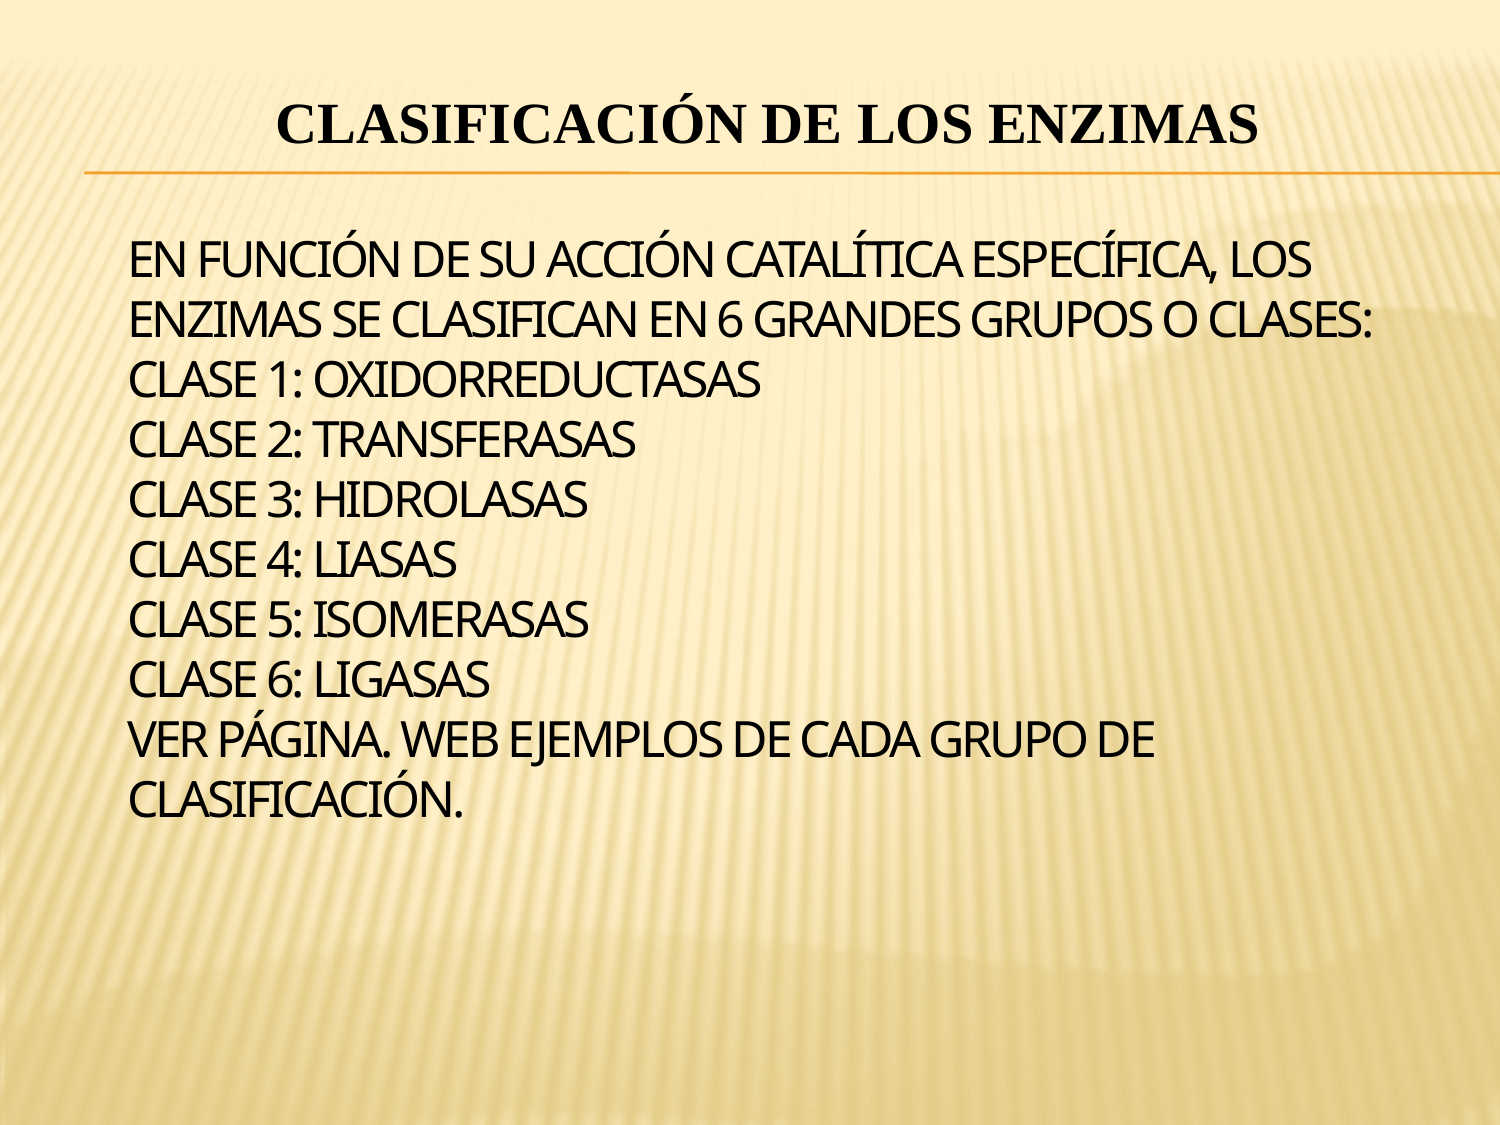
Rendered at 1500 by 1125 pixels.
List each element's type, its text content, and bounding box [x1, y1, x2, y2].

title En función de su acción catalítica específica, los enzimas se clasifican en 6 grandes grupos o clases: Clase 1: OXIDORREDUCTASAS Clase 2: TRANSFERASAS Clase 3: HIDROLASAS Clase 4: LIASAS Clase 5: ISOMERASAS Clase 6: LIGASAS Ver página. WEB ejemplos de cada grupo de clasificación. [112, 220, 1459, 1055]
text_box CLASIFICACIÓN DE LOS ENZIMAS [183, 78, 1353, 163]
